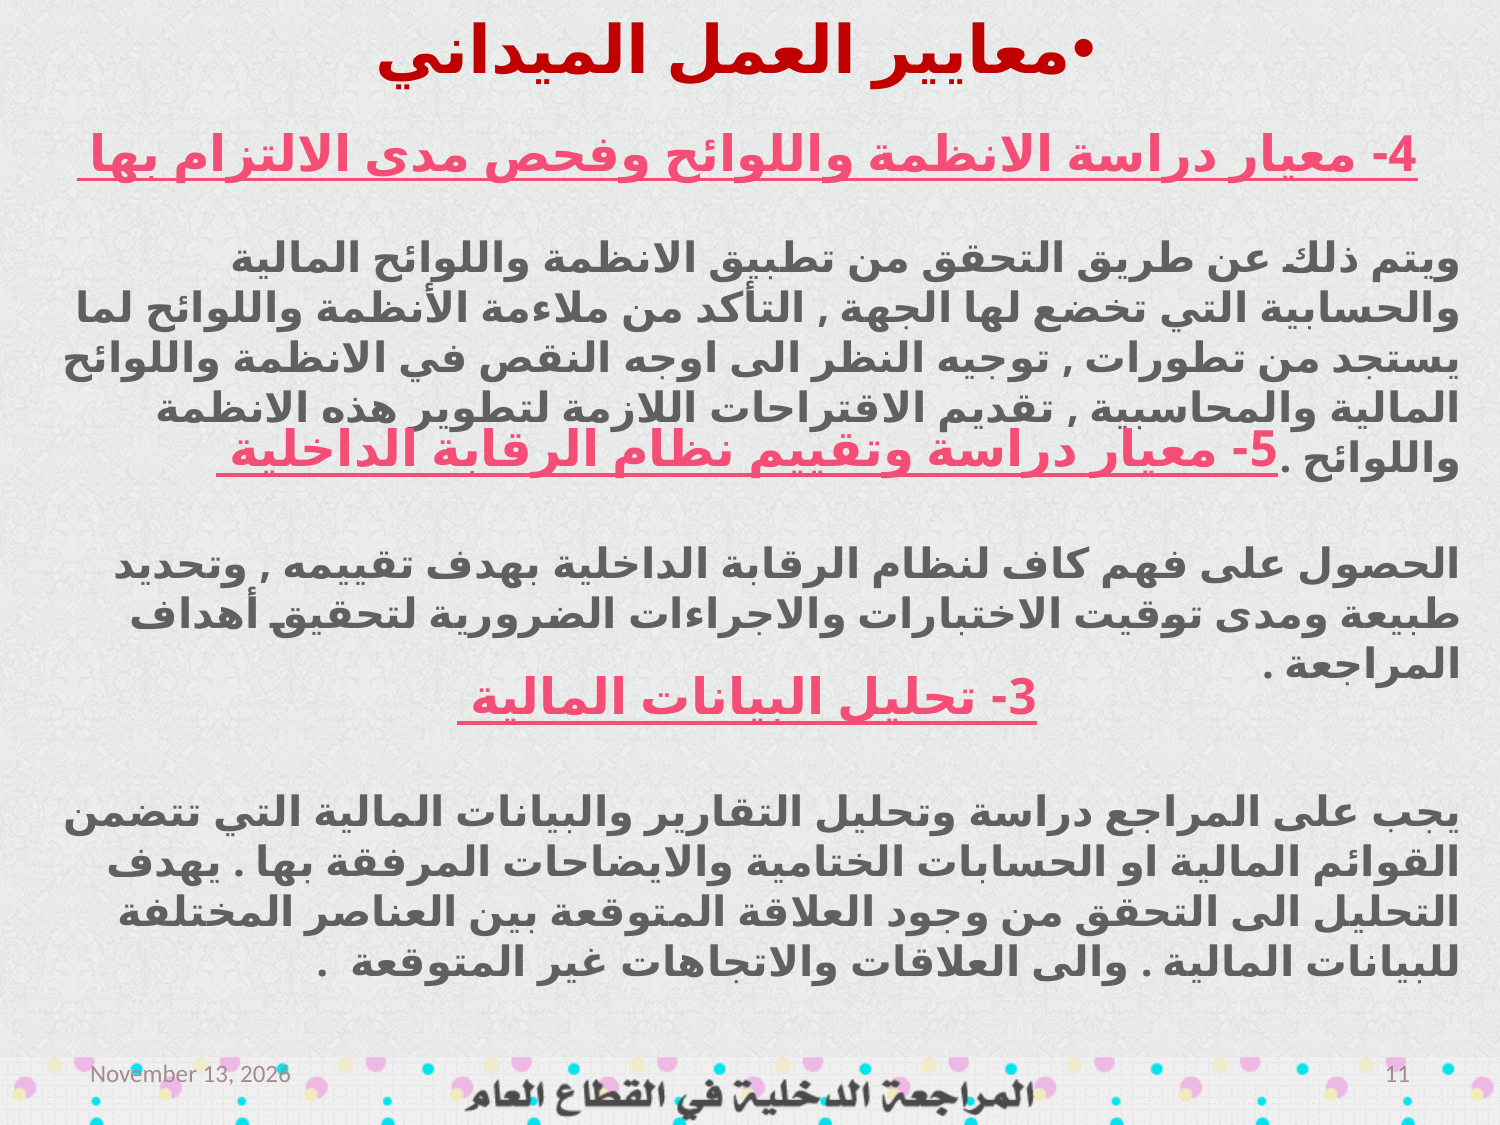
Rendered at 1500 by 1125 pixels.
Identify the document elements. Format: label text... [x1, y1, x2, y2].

picture [0, 0, 1500, 1125]
text_box معايير العمل الميداني [343, 0, 1110, 95]
text_box 4- معيار دراسة الانظمة واللوائح وفحص مدى الالتزام بها ويتم ذلك عن طريق التحقق من تطبيق الانظمة واللوائح المالية والحسابية التي تخضع لها الجهة , التأكد من ملاءمة الأنظمة واللوائح لما يستجد من تطورات , توجيه النظر الى اوجه النقص في الانظمة واللوائح المالية والمحاسبية , تقديم الاقتراحات اللازمة لتطوير هذه الانظمة واللوائح . [17, 113, 1477, 408]
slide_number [75, 1042, 425, 1103]
text_box 3- تحليل البيانات المالية يجب على المراجع دراسة وتحليل التقارير والبيانات المالية التي تتضمن القوائم المالية او الحسابات الختامية والايضاحات المرفقة بها . يهدف التحليل الى التحقق من وجود العلاقة المتوقعة بين العناصر المختلفة للبيانات المالية . والى العلاقات والاتجاهات غير المتوقعة . [17, 656, 1477, 992]
text_box 5- معيار دراسة وتقييم نظام الرقابة الداخلية الحصول على فهم كاف لنظام الرقابة الداخلية بهدف تقييمه , وتحديد طبيعة ومدى توقيت الاختبارات والاجراءات الضرورية لتحقيق أهداف المراجعة . [17, 408, 1477, 656]
slide_number 11 [1074, 1042, 1425, 1103]
